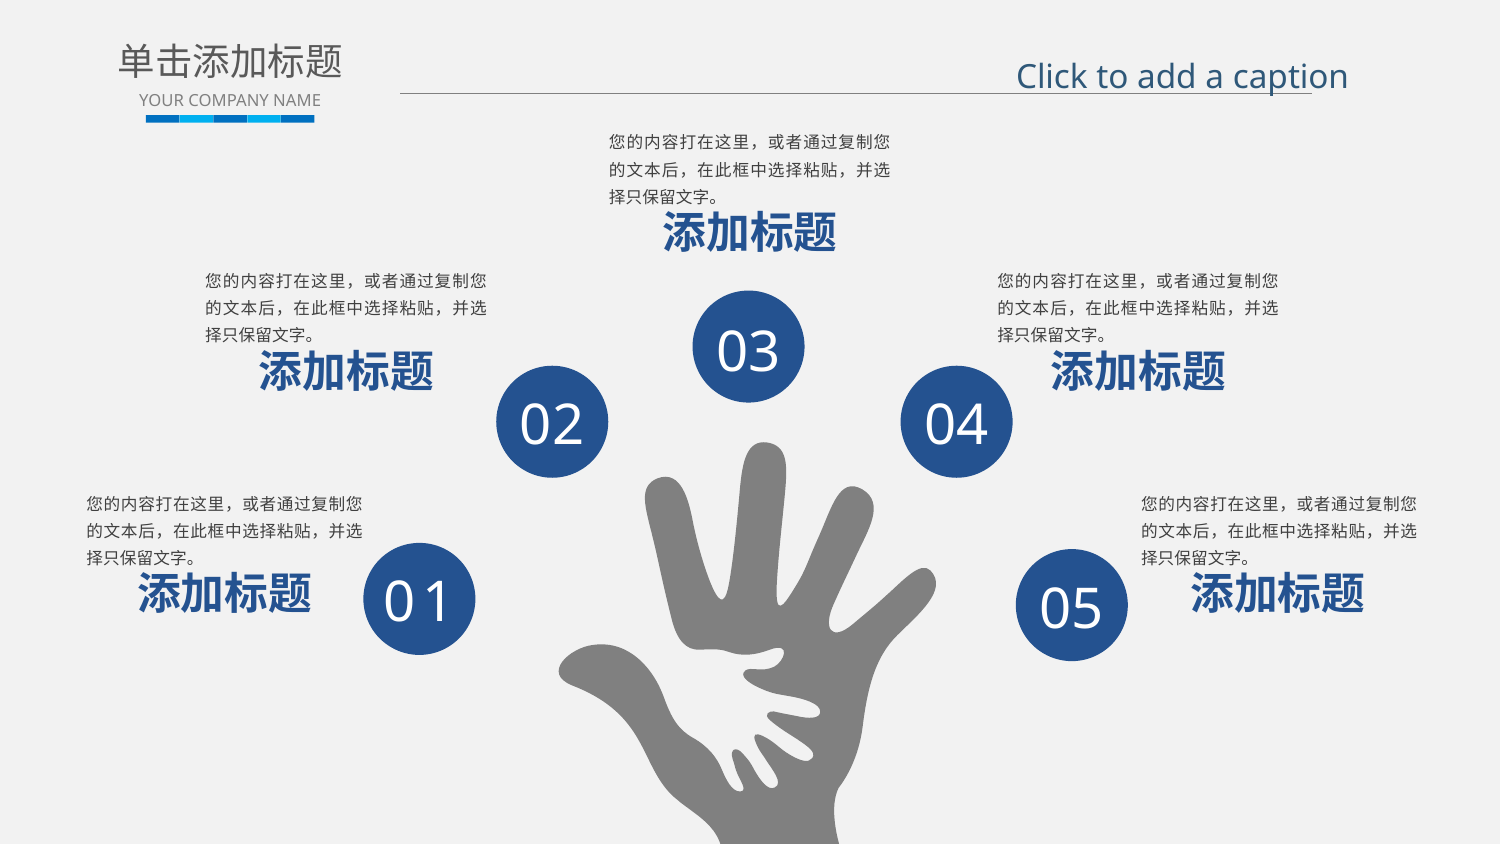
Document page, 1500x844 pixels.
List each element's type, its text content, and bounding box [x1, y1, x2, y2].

text_box 添加标题 [110, 566, 340, 619]
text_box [363, 542, 476, 655]
text_box [558, 442, 936, 844]
text_box 您的内容打在这里，或者通过复制您的文本后，在此框中选择粘贴，并选择只保留文字。 [86, 486, 363, 568]
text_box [900, 365, 1013, 478]
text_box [496, 365, 609, 478]
text_box 添加标题 [1163, 566, 1393, 619]
text_box 您的内容打在这里，或者通过复制您的文本后，在此框中选择粘贴，并选择只保留文字。 [997, 263, 1280, 345]
text_box 添加标题 [635, 204, 865, 258]
text_box 您的内容打在这里，或者通过复制您的文本后，在此框中选择粘贴，并选择只保留文字。 [609, 125, 891, 207]
text_box Click to add a caption [1000, 46, 1425, 103]
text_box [692, 290, 805, 403]
text_box 添加标题 [1023, 343, 1253, 396]
text_box 添加标题 [231, 343, 461, 396]
text_box 您的内容打在这里，或者通过复制您的文本后，在此框中选择粘贴，并选择只保留文字。 [205, 263, 487, 345]
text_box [85, 32, 375, 123]
text_box 您的内容打在这里，或者通过复制您的文本后，在此框中选择粘贴，并选择只保留文字。 [1141, 486, 1418, 568]
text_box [1015, 549, 1128, 662]
